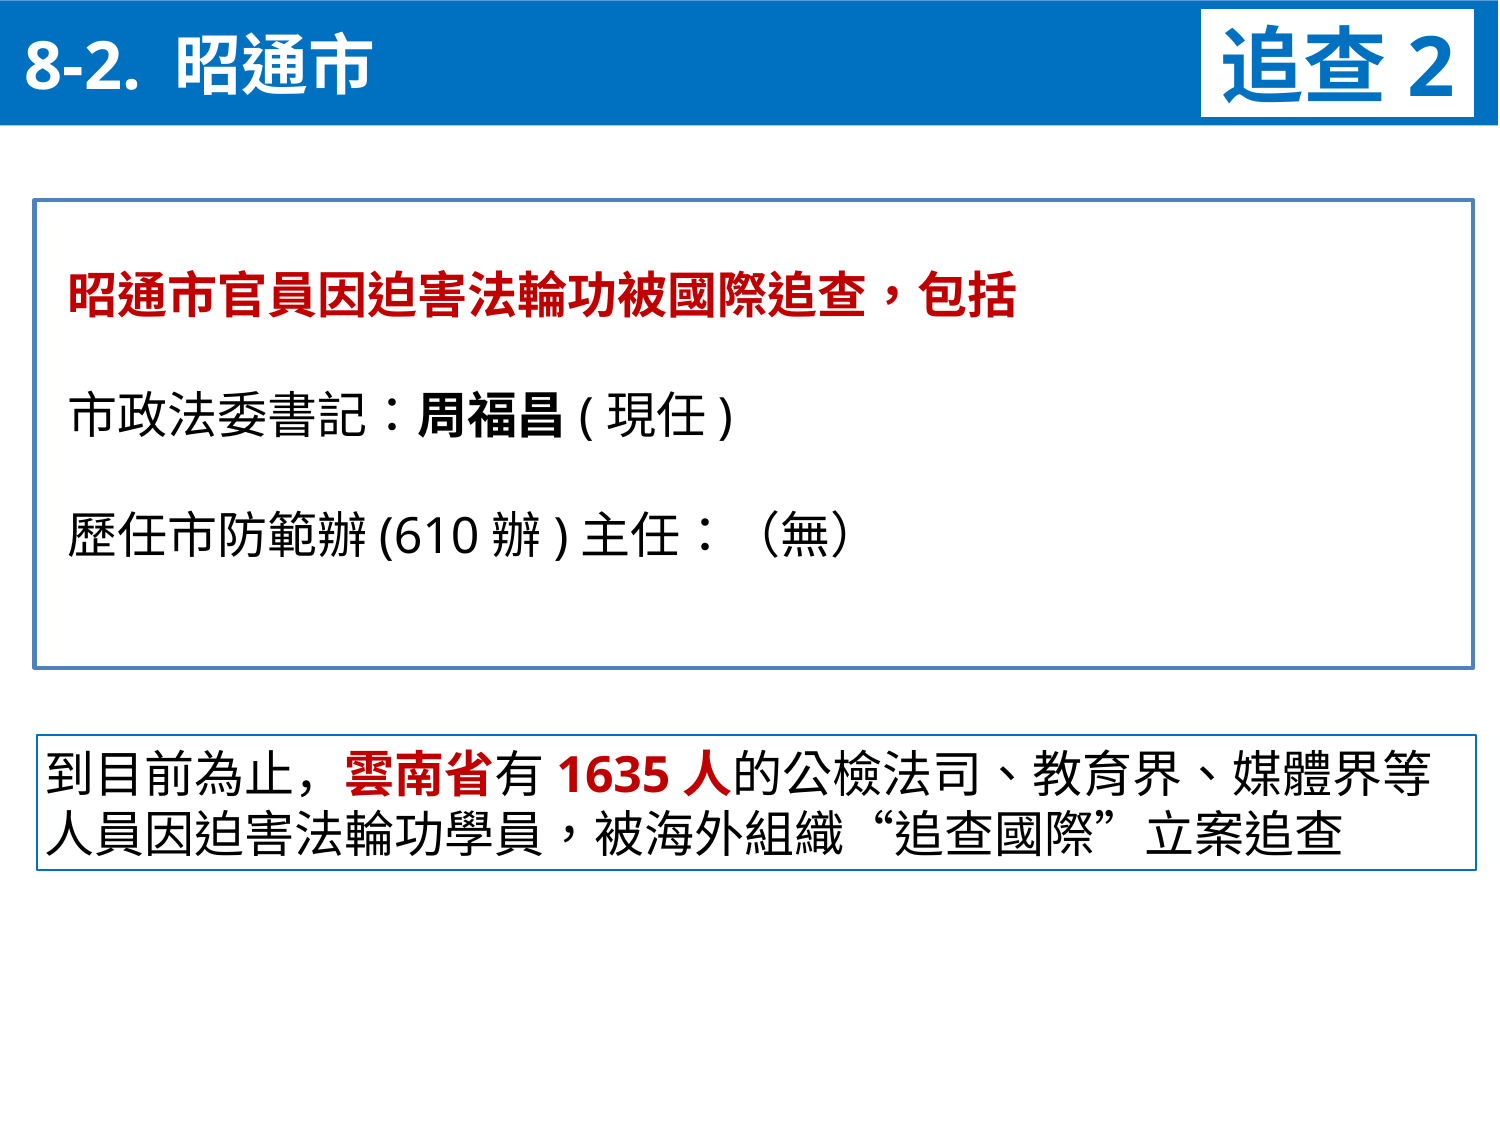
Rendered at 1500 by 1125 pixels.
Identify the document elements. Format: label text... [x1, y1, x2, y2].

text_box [0, 0, 1499, 126]
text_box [1198, 4, 1477, 122]
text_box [34, 200, 1474, 668]
text_box 到目前為止，雲南省有1635人的公檢法司、教育界、媒體界等人員因迫害法輪功學員，被海外組織“追查國際”立案追查 [36, 735, 1477, 870]
